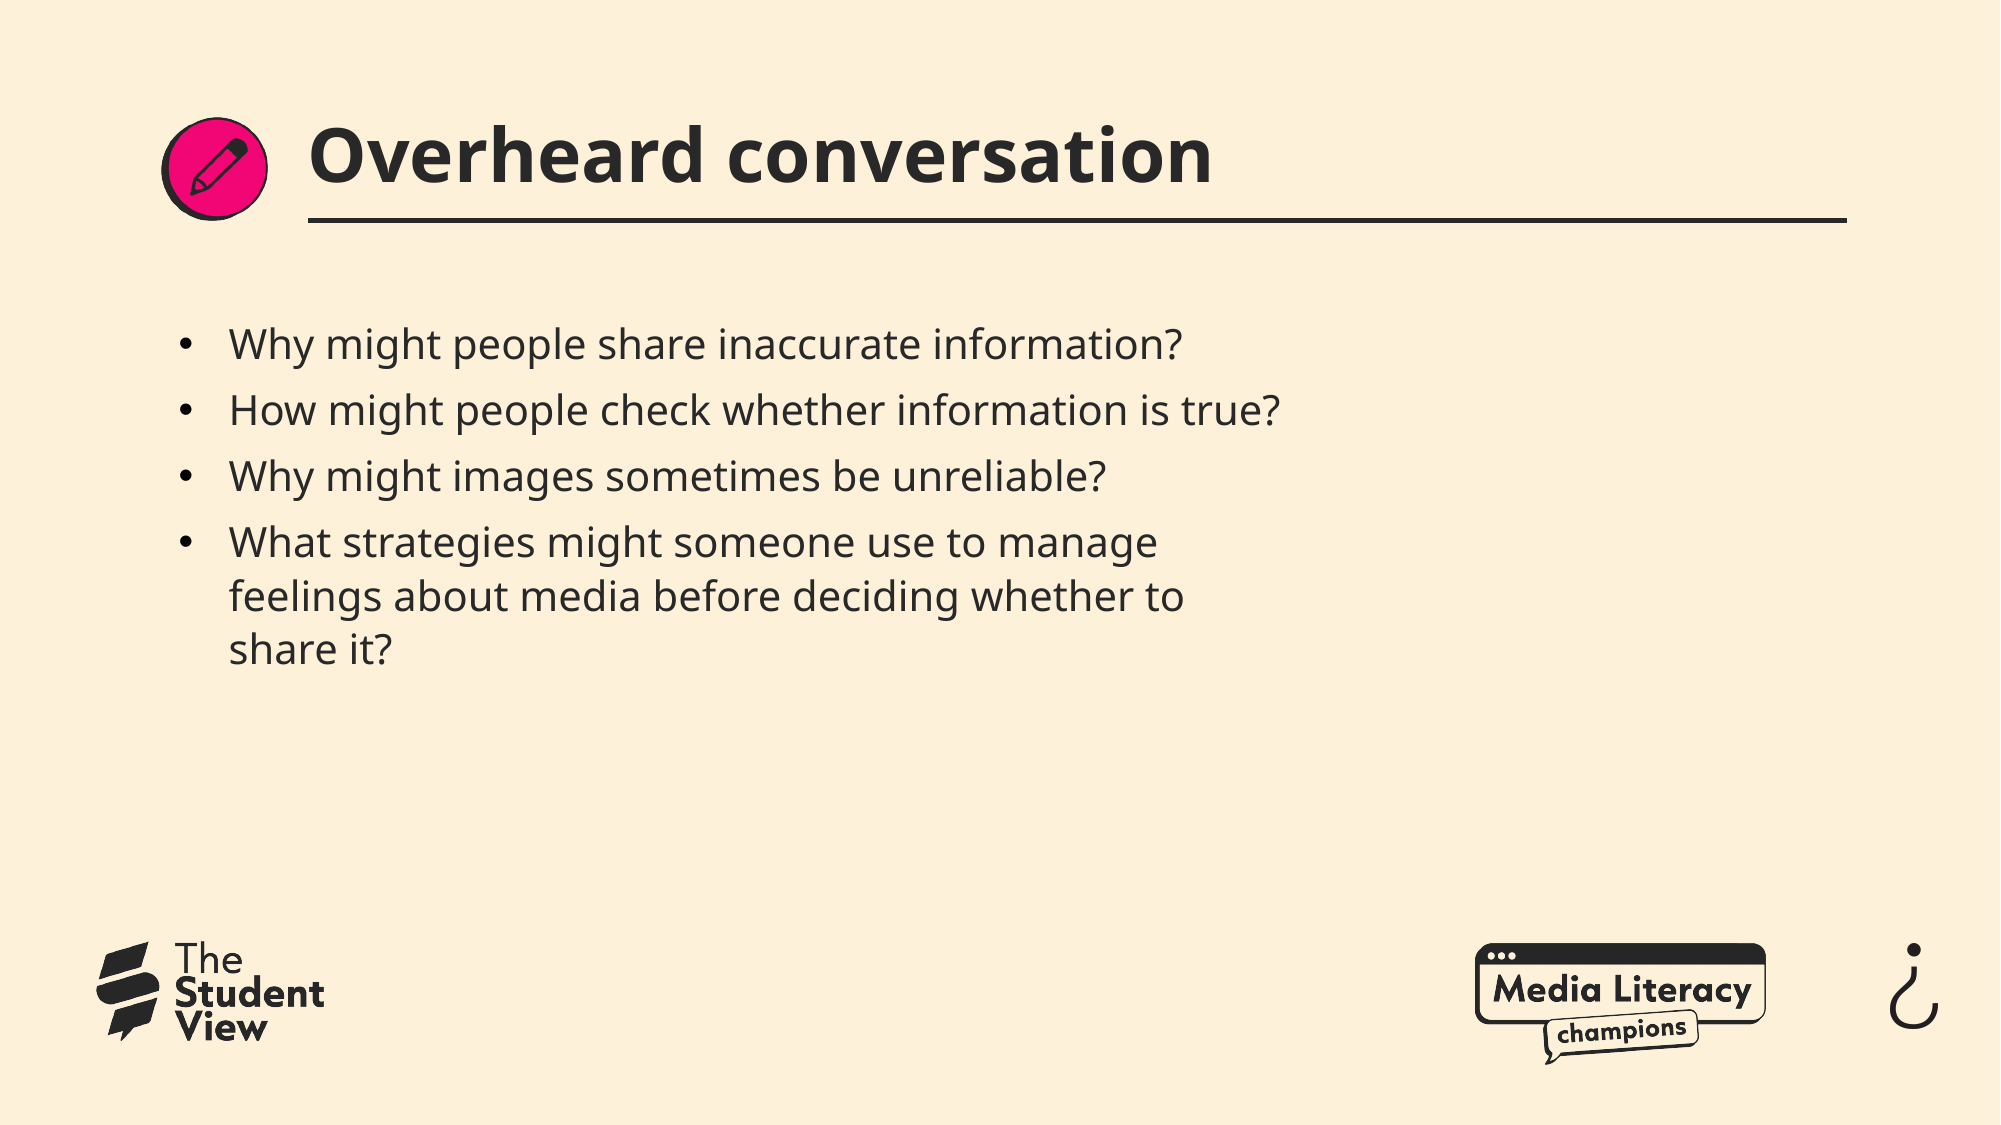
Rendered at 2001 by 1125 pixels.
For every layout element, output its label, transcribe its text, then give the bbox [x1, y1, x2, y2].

title Overheard conversation [296, 49, 1591, 267]
picture [161, 116, 268, 222]
text_box Why might people share inaccurate information? How might people check whether information is true? Why might images sometimes be unreliable? What strategies might someone use to manage feelings about media before deciding whether to share it? [161, 309, 1300, 921]
picture [1890, 943, 1938, 1029]
picture [1475, 943, 1766, 1065]
picture [96, 941, 324, 1041]
